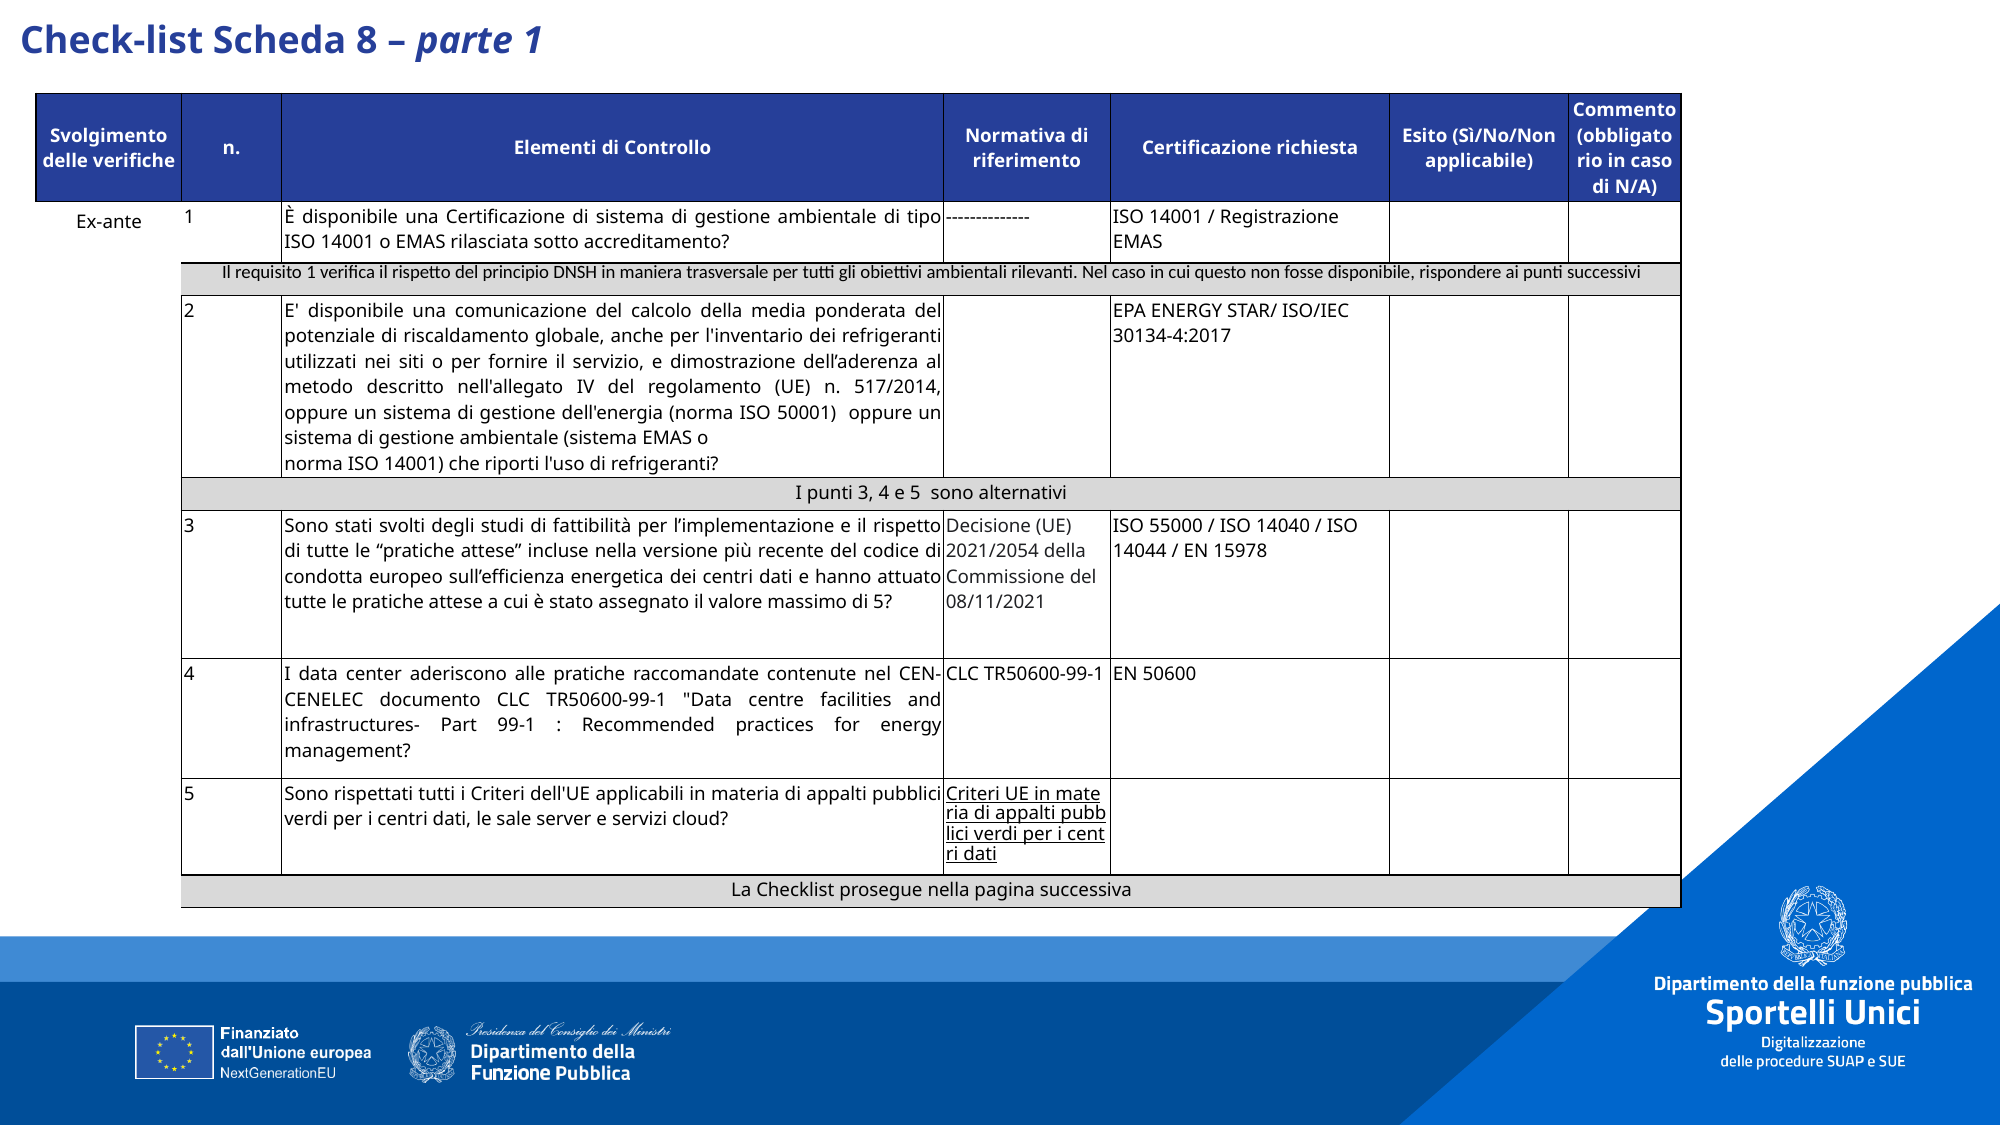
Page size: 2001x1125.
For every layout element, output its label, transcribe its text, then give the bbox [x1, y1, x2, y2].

table_cell ISO 55000 / ISO 14040 / ISO 14044 / EN 15978 [1111, 511, 1389, 658]
picture [180, 1058, 192, 1069]
table_cell Sono rispettati tutti i Criteri dell'UE applicabili in materia di appalti pubblici verdi per i centri dati, le sale server e servizi cloud? [282, 779, 943, 874]
table_header Svolgimento delle verifiche [37, 121, 181, 201]
picture [466, 1022, 671, 1080]
table_cell [1569, 511, 1680, 658]
table_cell [1569, 296, 1680, 477]
table_cell [1569, 659, 1680, 778]
table_cell 4 [182, 659, 281, 778]
table_cell [944, 296, 1110, 477]
table_cell Sono stati svolti degli studi di fattibilità per l’implementazione e il rispetto di tutte le “pratiche attese” incluse nella versione più recente del codice di condotta europeo sull’efficienza energetica dei centri dati e hanno attuato tutte le pratiche attese a cui è stato assegnato il valore massimo di 5? [282, 511, 943, 658]
text_box Check-list Scheda 8 – parte 1 [0, 0, 1330, 121]
table_cell Decisione (UE) 2021/2054 della Commissione del 08/11/2021 [944, 511, 1110, 658]
table_cell ISO 14001 / Registrazione EMAS [1111, 202, 1389, 262]
table_cell [1390, 511, 1568, 658]
table_header Certificazione richiesta [1111, 94, 1389, 201]
table_cell [1390, 779, 1568, 874]
table_cell I punti 3, 4 e 5 sono alternativi [182, 478, 1680, 510]
picture [221, 1067, 335, 1078]
table_cell E' disponibile una comunicazione del calcolo della media ponderata del potenziale di riscaldamento globale, anche per l'inventario dei refrigeranti utilizzati nei siti o per fornire il servizio, e dimostrazione dell’aderenza al metodo descritto nell'allegato IV del regolamento (UE) n. 517/2014, oppure un sistema di gestione dell'energia (norma ISO 50001) oppure un sistema di gestione ambientale (sistema EMAS o norma ISO 14001) che riporti l'uso di refrigeranti? [282, 296, 943, 477]
table_cell EN 50600 [1111, 659, 1389, 778]
table_header Esito (Sì/No/Non applicabile) [1390, 94, 1568, 201]
picture [1455, 707, 2001, 1125]
picture [157, 1035, 169, 1047]
picture [408, 1026, 456, 1083]
picture [221, 1027, 234, 1039]
table_cell [1390, 659, 1568, 778]
table_cell [1569, 202, 1680, 262]
table_cell È disponibile una Certificazione di sistema di gestione ambientale di tipo ISO 14001 o EMAS rilasciata sotto accreditamento? [282, 202, 943, 262]
table_cell [1111, 779, 1389, 874]
table_cell Il requisito 1 verifica il rispetto del principio DNSH in maniera trasversale per tutti gli obiettivi ambientali rilevanti. Nel caso in cui questo non fosse disponibile, rispondere ai punti successivi [181, 264, 1680, 295]
table_cell CLC TR50600-99-1 [944, 659, 1110, 778]
table_header n. [182, 121, 281, 201]
table_cell [1390, 202, 1568, 262]
table_header Commento (obbligatorio in caso di N/A) [1569, 94, 1680, 201]
table_cell [1390, 296, 1568, 477]
picture [157, 1058, 169, 1069]
table_cell EPA ENERGY STAR/ ISO/IEC 30134-4:2017 [1111, 296, 1389, 477]
table_cell 2 [182, 296, 281, 477]
table_header Elementi di Controllo [282, 121, 943, 201]
table_cell [1569, 779, 1680, 874]
table_cell I data center aderiscono alle pratiche raccomandate contenute nel CEN-CENELEC documento CLC TR50600-99-1 "Data centre facilities and infrastructures- Part 99-1 : Recommended practices for energy management? [282, 659, 943, 778]
table_cell 3 [182, 511, 281, 658]
table_cell Ex-ante [36, 202, 181, 907]
picture [240, 1046, 371, 1061]
table_cell -------------- [944, 202, 1110, 262]
table_cell 5 [182, 779, 281, 874]
picture [180, 1035, 192, 1047]
table_header Normativa di riferimento [944, 121, 1110, 201]
table_cell 1 [181, 202, 281, 262]
table_cell Criteri UE in materia di appalti pubblici verdi per i centri dati [944, 779, 1110, 874]
table_cell La Checklist prosegue nella pagina successiva [181, 876, 1680, 907]
